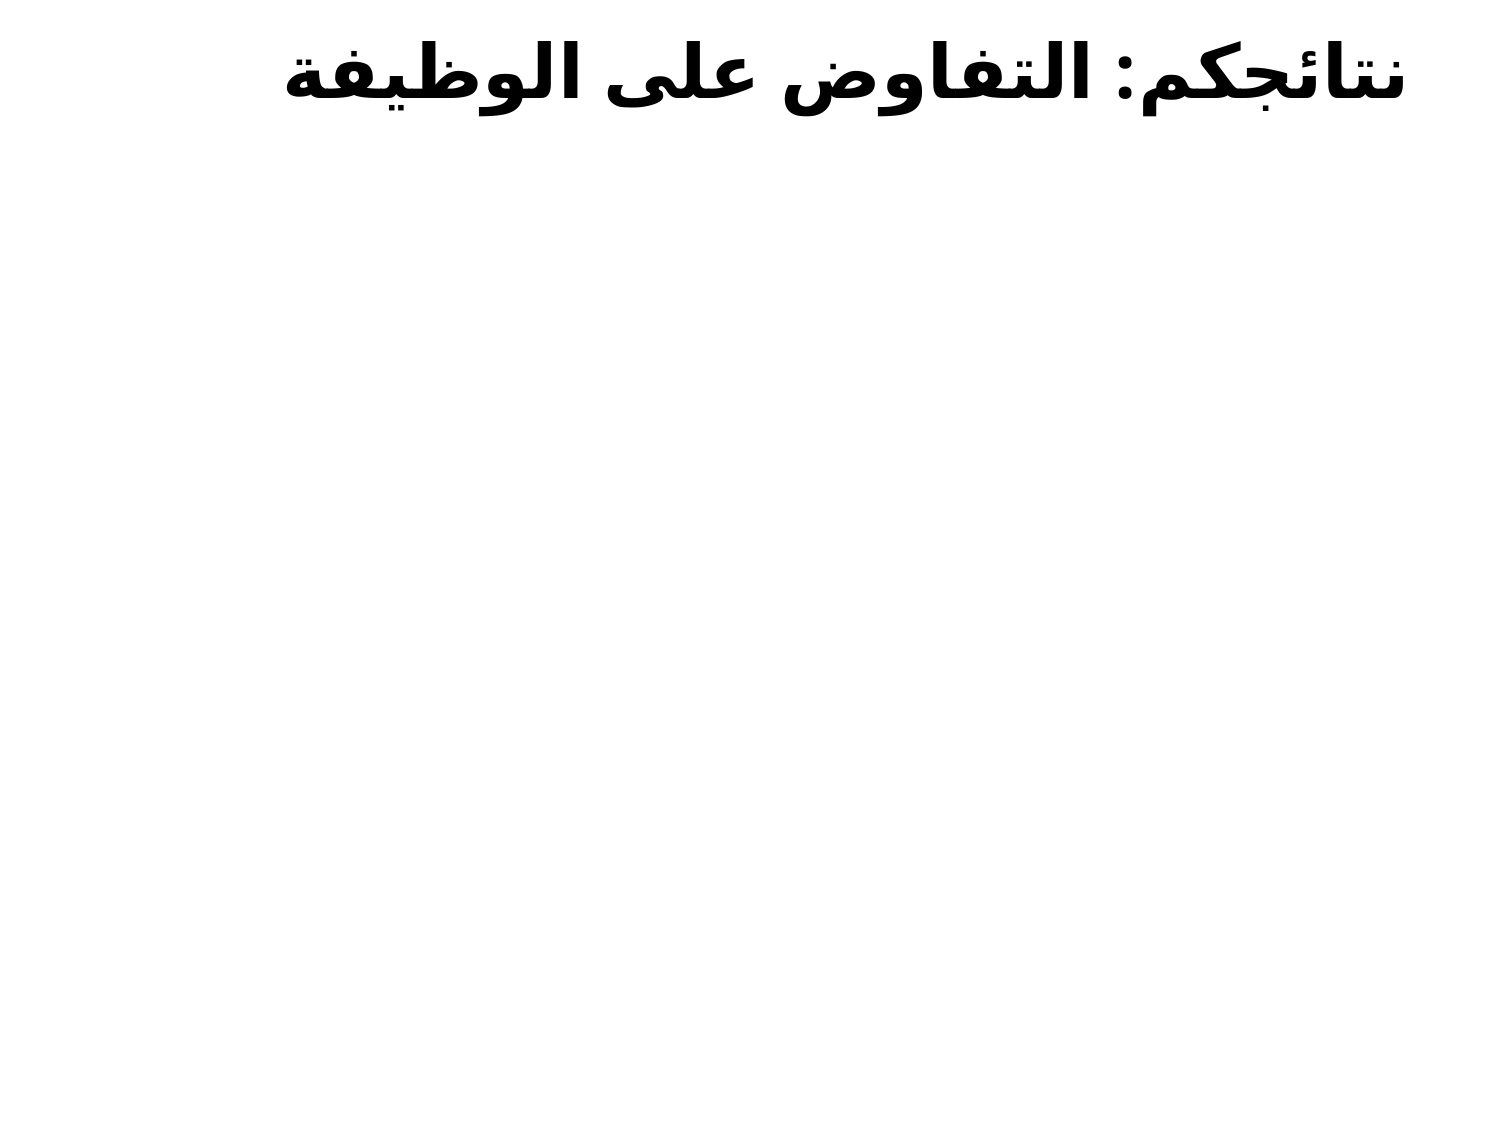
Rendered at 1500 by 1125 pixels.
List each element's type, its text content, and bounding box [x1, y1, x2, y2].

title نتائجكم: التفاوض على الوظيفة [75, 0, 1425, 163]
